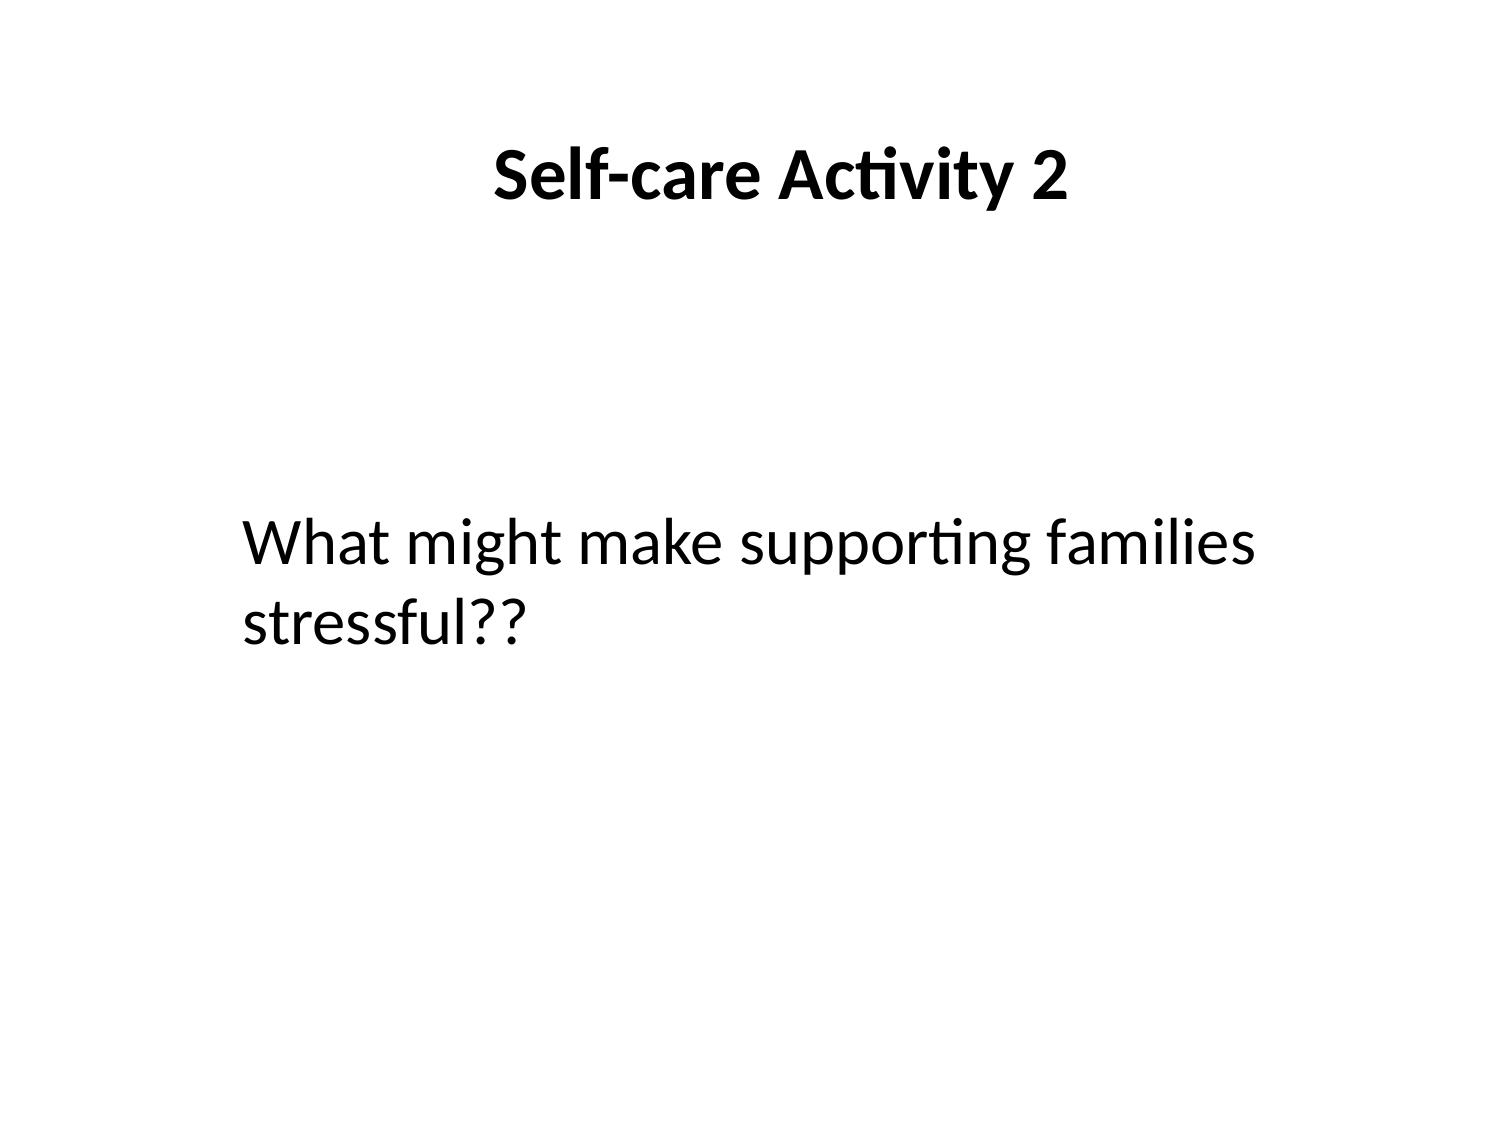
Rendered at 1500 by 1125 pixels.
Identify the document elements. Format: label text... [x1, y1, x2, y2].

list What might make supporting families stressful?? [77, 303, 1487, 965]
title Self-care Activity 2 [71, 76, 1494, 264]
